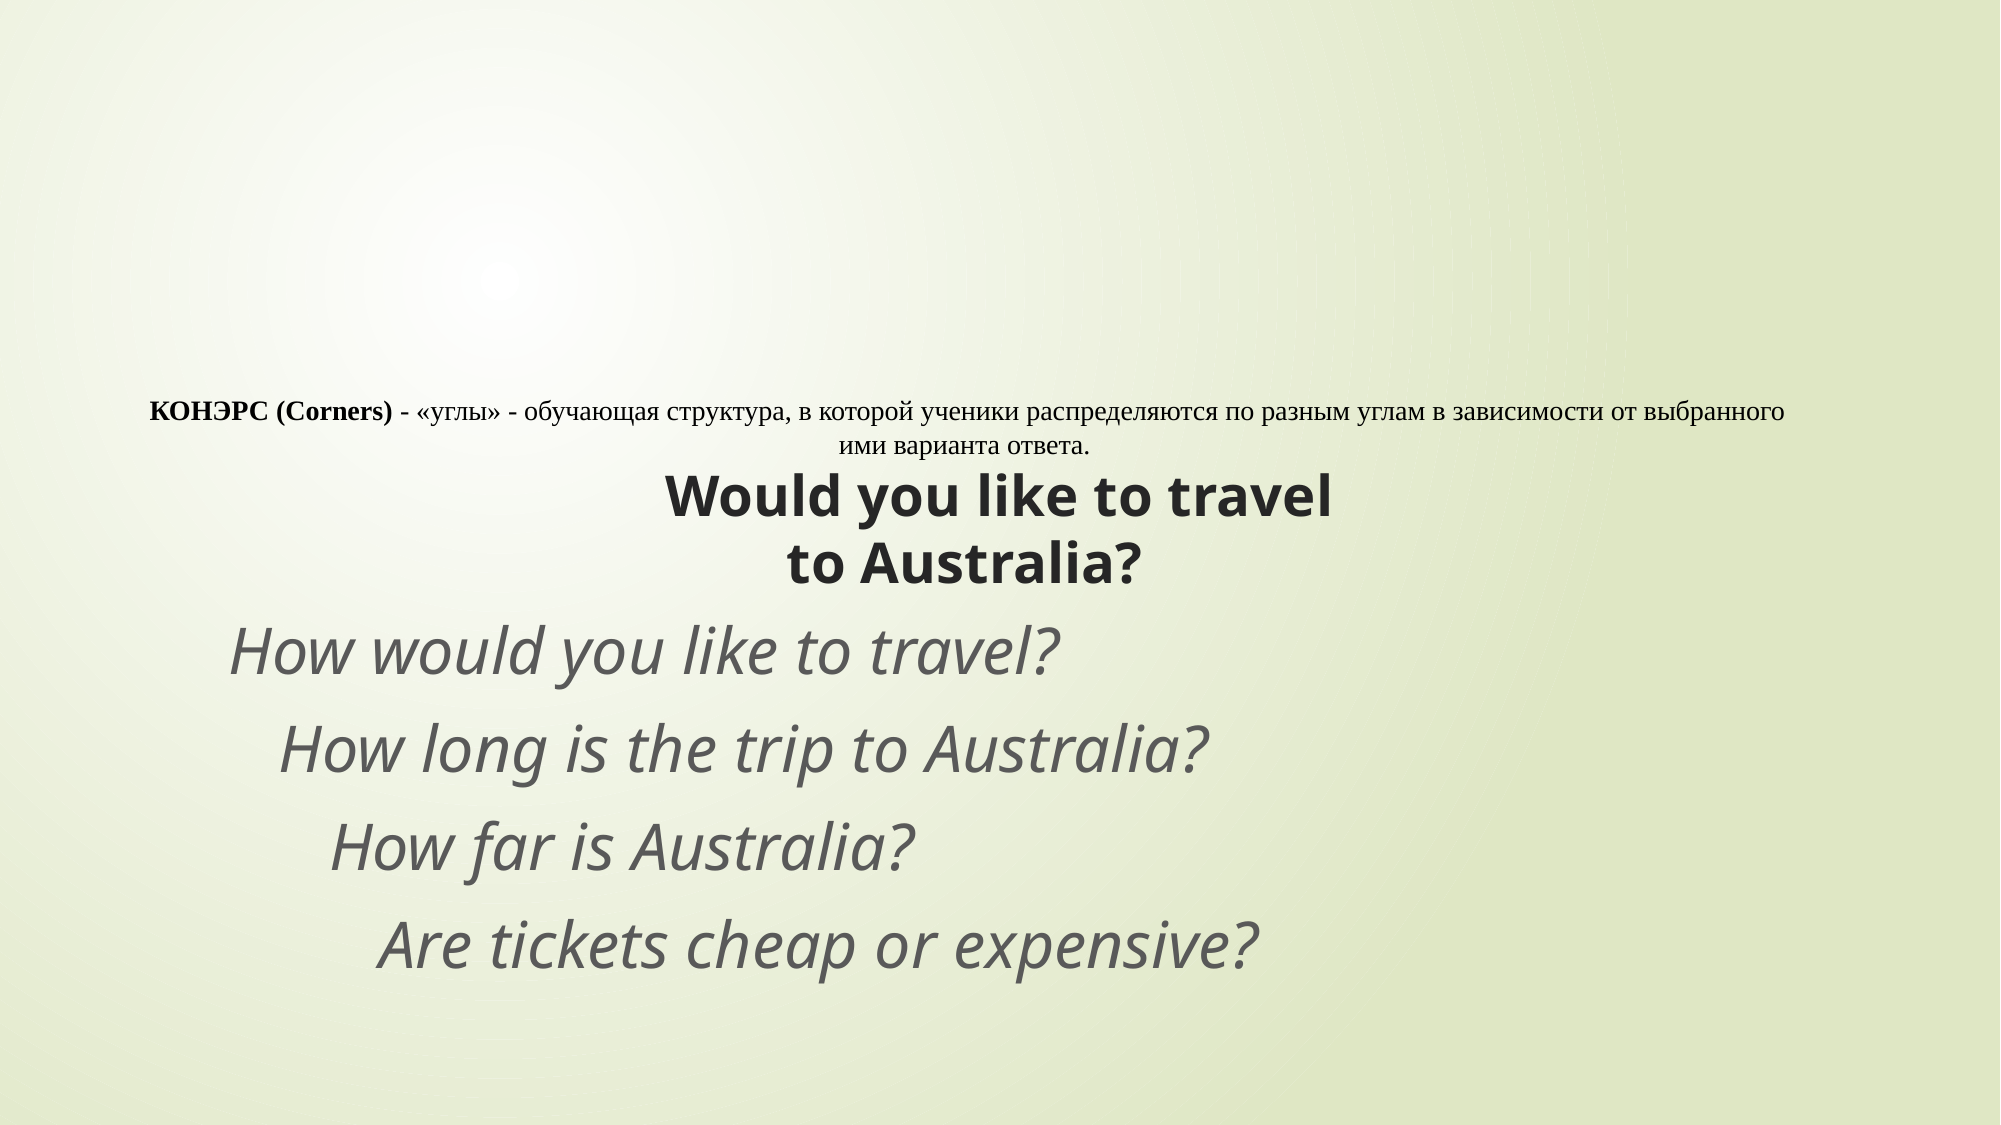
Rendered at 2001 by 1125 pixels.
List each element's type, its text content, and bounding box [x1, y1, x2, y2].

title КОНЭРС (Corners) - «углы» - обучающая структура, в которой ученики распределяются по разным углам в зависимости от выбранного ими варианта ответа. Would you like to travel to Australia? [114, 382, 1816, 603]
subtitle How would you like to travel? How long is the trip to Australia? How far is Australia? Are tickets cheap or expensive? [197, 602, 1982, 1125]
